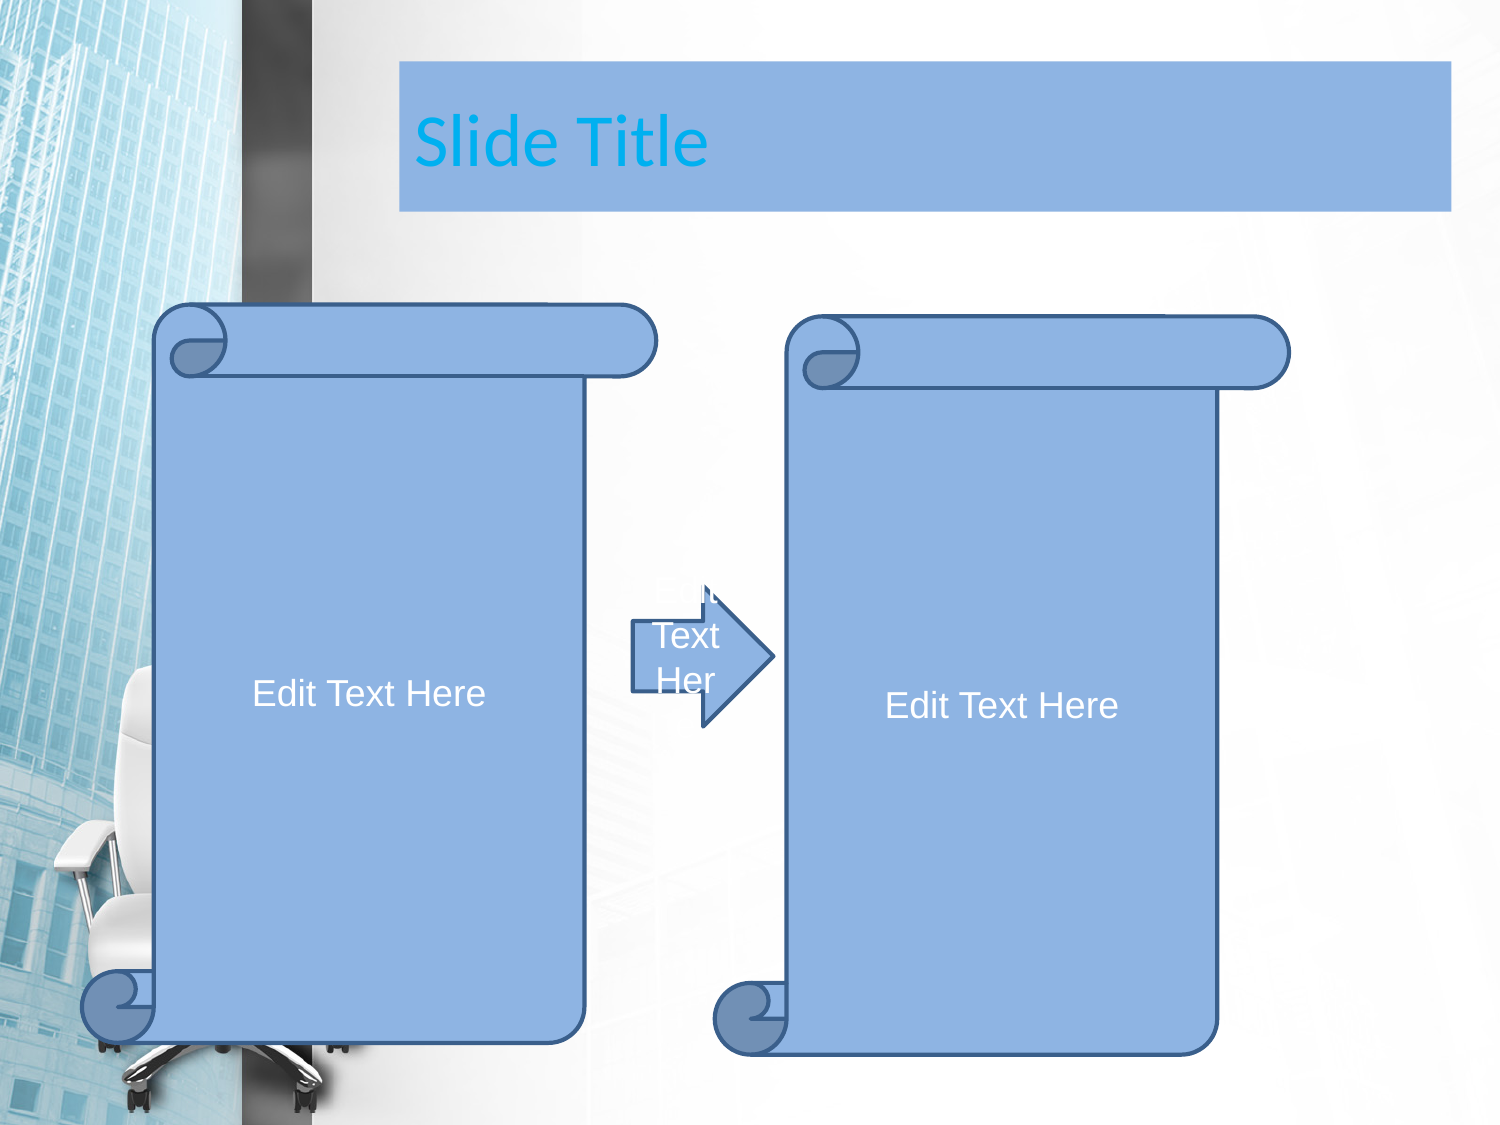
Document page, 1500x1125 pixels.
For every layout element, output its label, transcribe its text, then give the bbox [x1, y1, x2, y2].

picture [0, 0, 1500, 1125]
text_box Edit Text Here [79, 302, 659, 1046]
title Slide Title [399, 61, 1452, 212]
text_box Edit Text Here [630, 584, 776, 729]
text_box Edit Text Here [712, 314, 1292, 1057]
